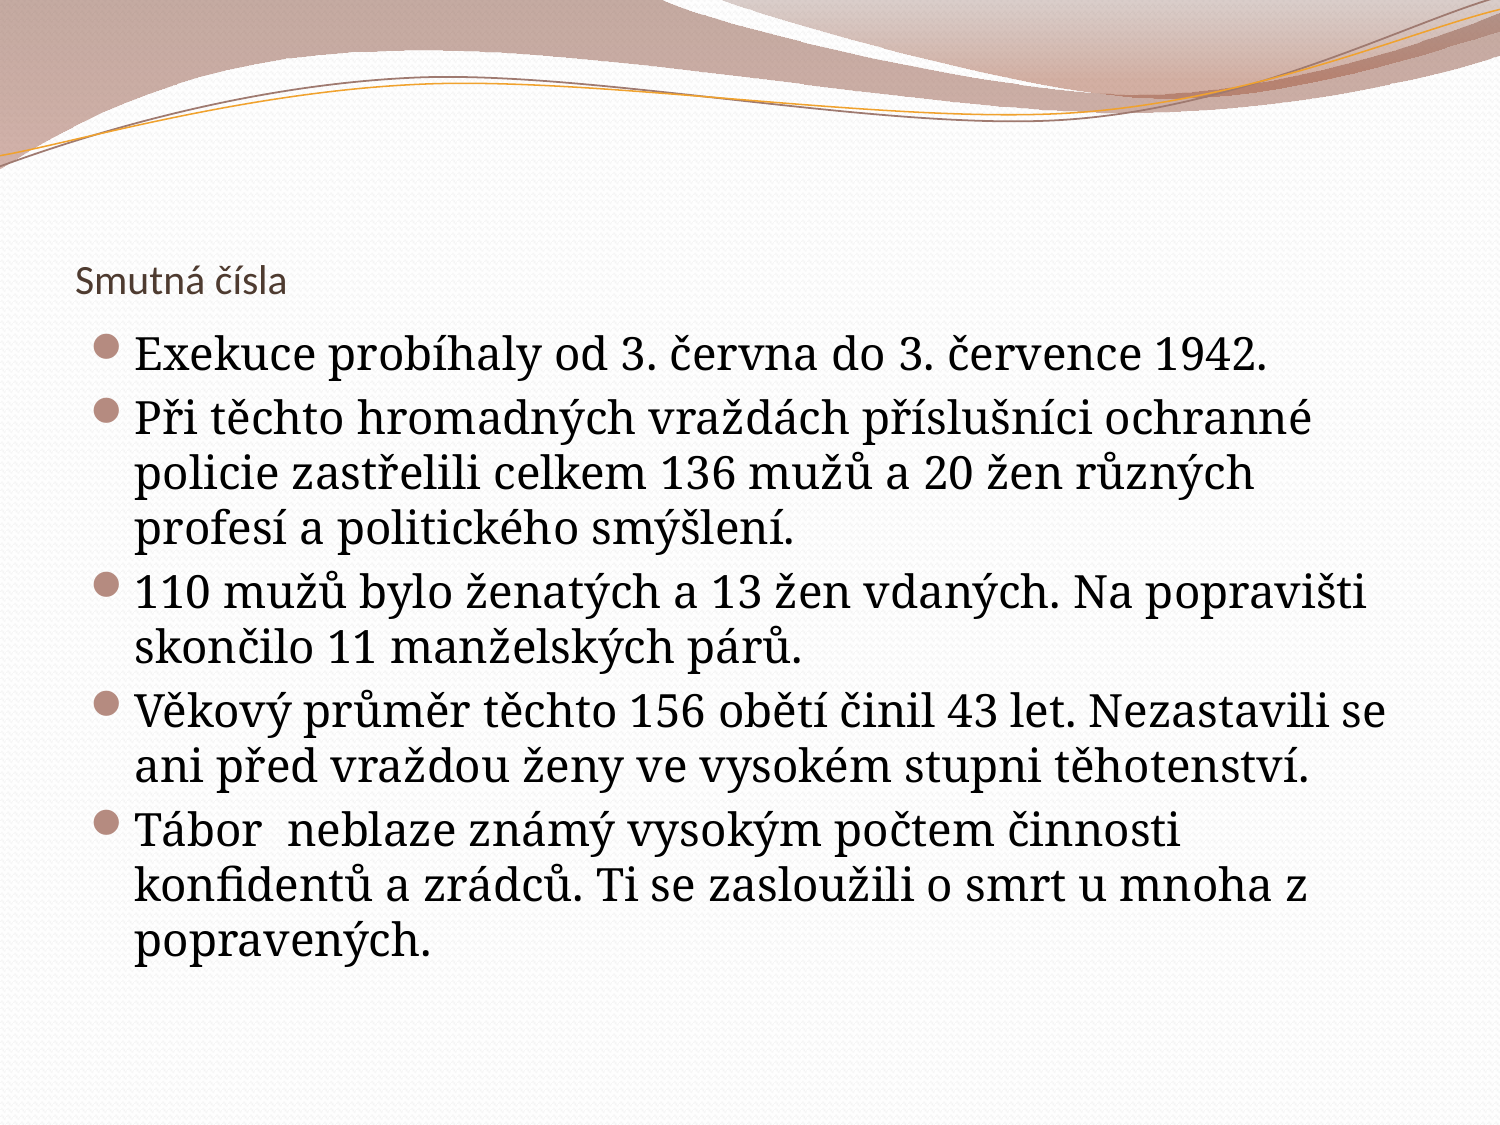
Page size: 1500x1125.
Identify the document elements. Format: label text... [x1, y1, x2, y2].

title Smutná čísla [74, 115, 1426, 304]
list Exekuce probíhaly od 3. června do 3. července 1942. Při těchto hromadných vraždách příslušníci ochranné policie zastřelili celkem 136 mužů a 20 žen různých profesí a politického smýšlení. 110 mužů bylo ženatých a 13 žen vdaných. Na popravišti skončilo 11 manželských párů. Věkový průměr těchto 156 obětí činil 43 let. Nezastavili se ani před vraždou ženy ve vysokém stupni těhotenství. Tábor neblaze známý vysokým počtem činnosti konfidentů a zrádců. Ti se zasloužili o smrt u mnoha z popravených. [74, 317, 1426, 1038]
